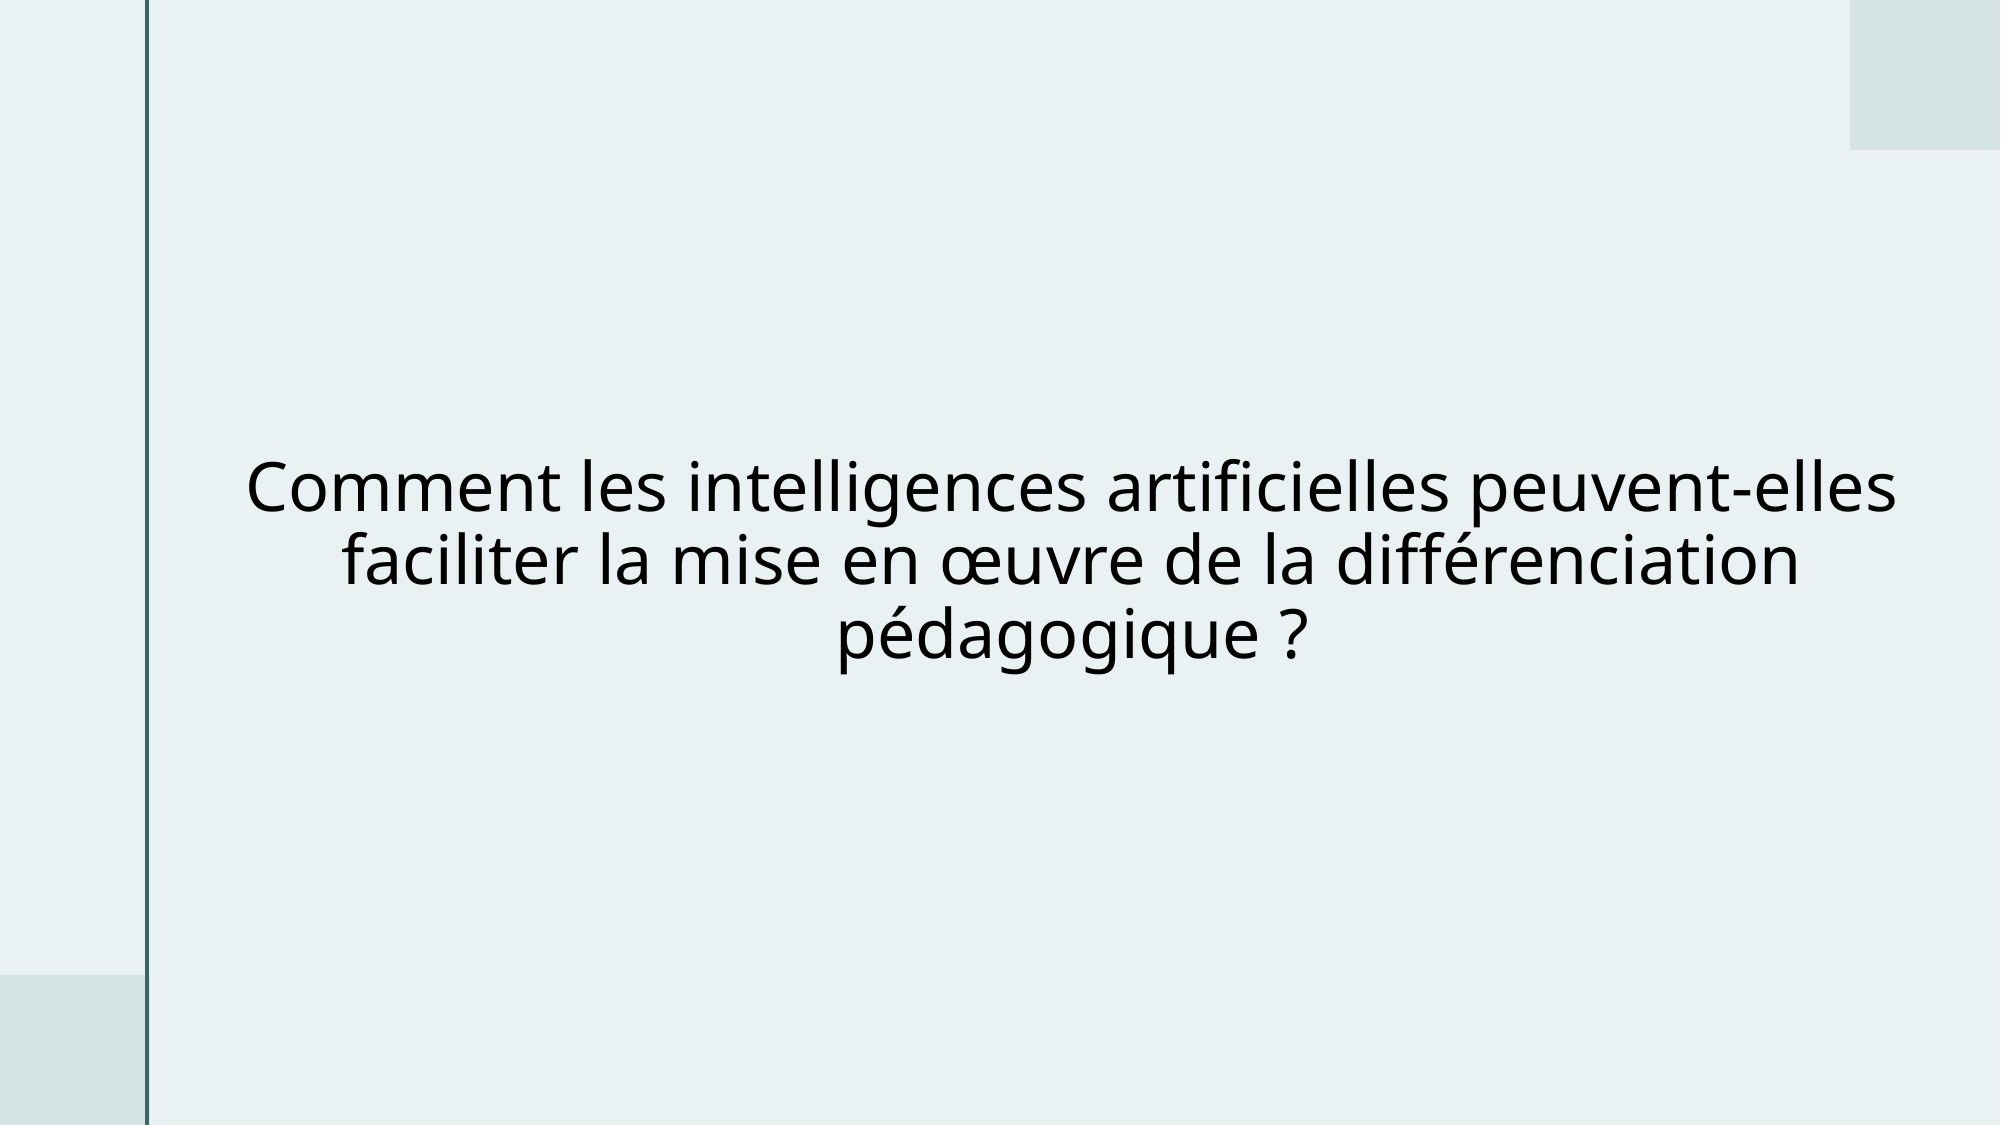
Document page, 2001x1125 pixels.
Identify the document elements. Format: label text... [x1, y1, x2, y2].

title Comment les intelligences artificielles peuvent-elles faciliter la mise en œuvre de la différenciation pédagogique ? [143, 444, 2000, 681]
